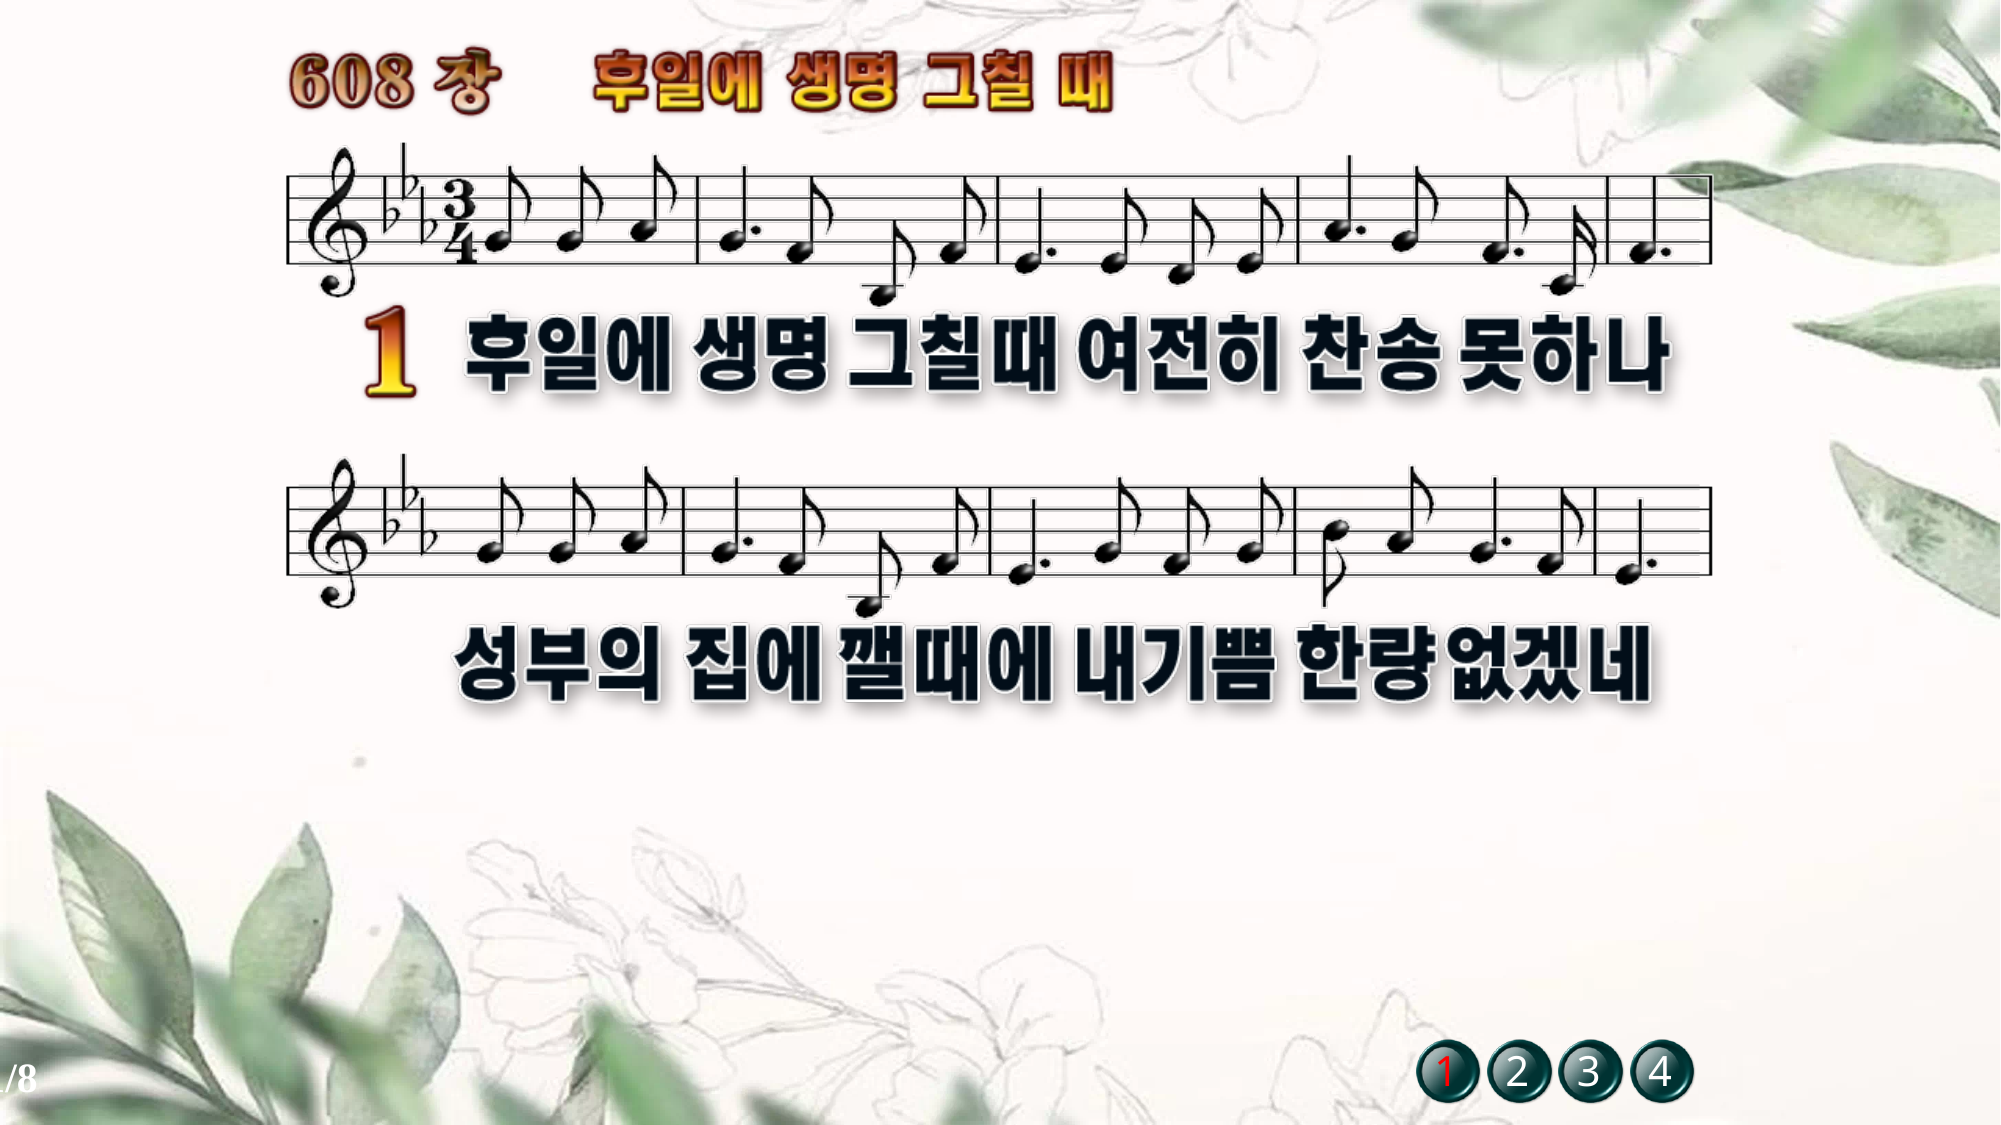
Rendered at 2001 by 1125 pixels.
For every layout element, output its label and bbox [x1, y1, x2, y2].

picture [0, 0, 2001, 1125]
text_box [1627, 1035, 1697, 1106]
text_box [1555, 1035, 1626, 1106]
text_box [1413, 1035, 1484, 1106]
text_box [1484, 1035, 1555, 1106]
